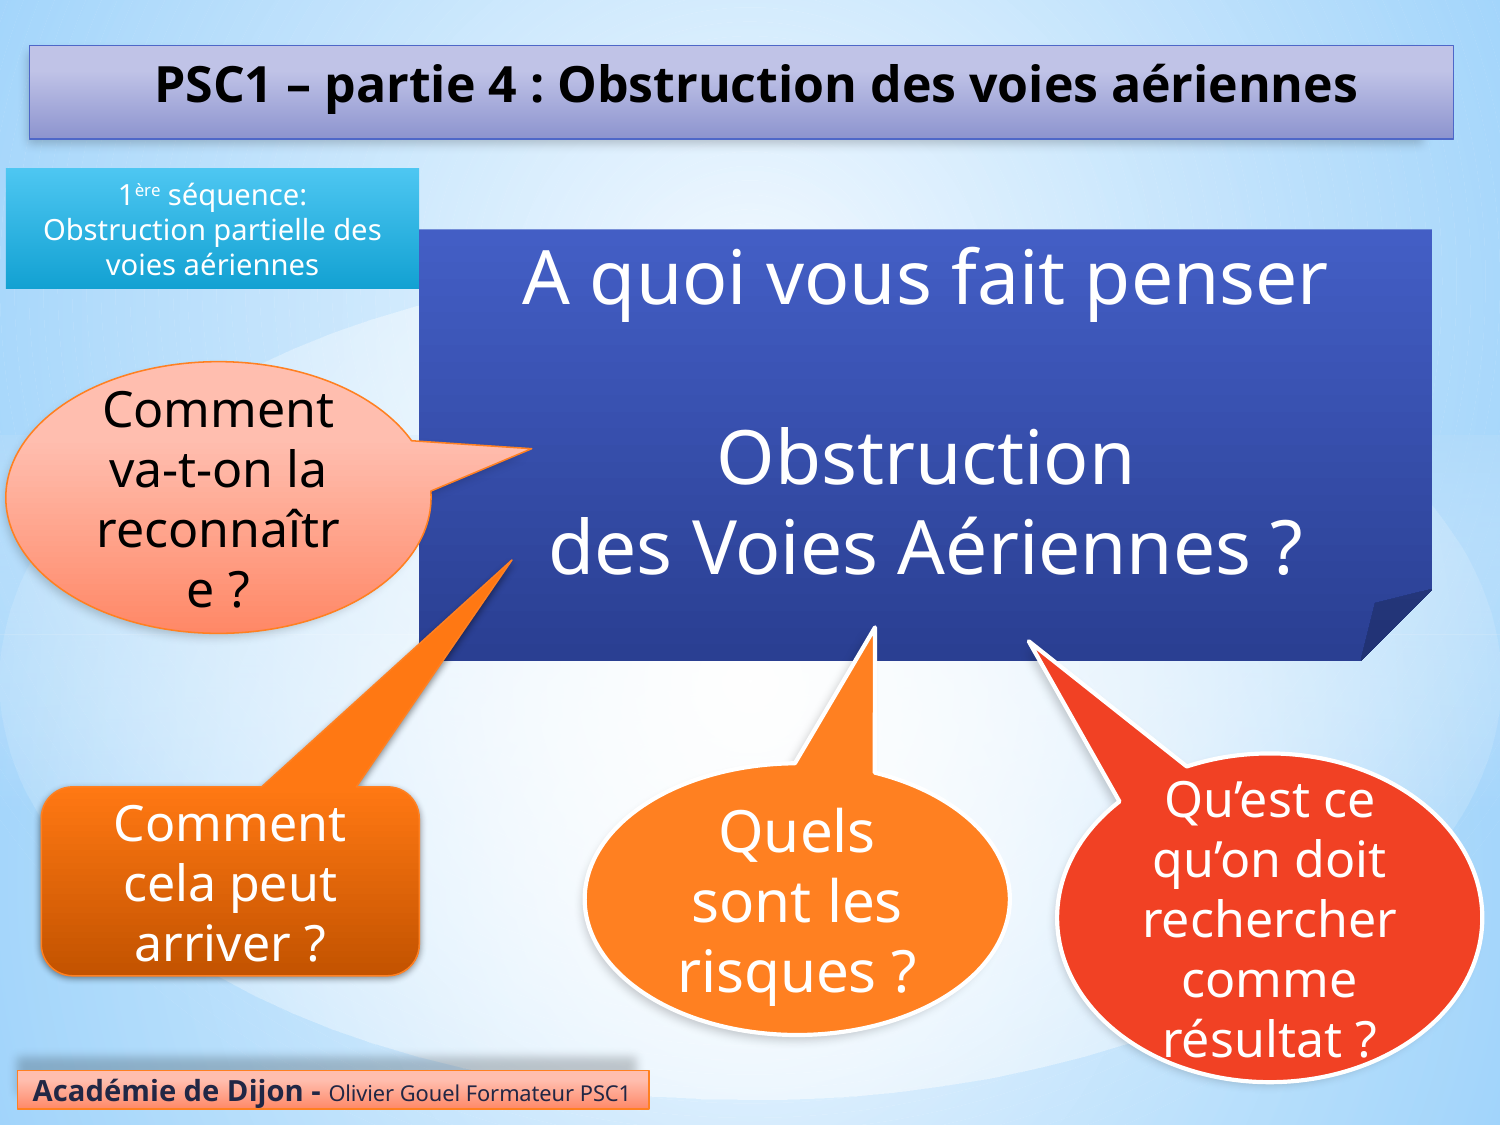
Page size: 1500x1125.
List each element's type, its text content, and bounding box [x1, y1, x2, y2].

subtitle Académie de Dijon - Olivier Gouel Formateur PSC1 [17, 1070, 650, 1110]
text_box Qu’est ce qu’on doit rechercher comme résultat ? [1026, 639, 1485, 1085]
title PSC1 – partie 4 : Obstruction des voies aériennes [29, 45, 1454, 140]
text_box Comment va-t-on la reconnaître ? [5, 360, 533, 635]
text_box A quoi vous fait penser Obstruction des Voies Aériennes ? [419, 229, 1433, 661]
text_box 1ère séquence: Obstruction partielle des voies aériennes [5, 168, 420, 289]
text_box Quels sont les risques ? [582, 625, 1012, 1038]
text_box Comment cela peut arriver ? [40, 559, 513, 977]
